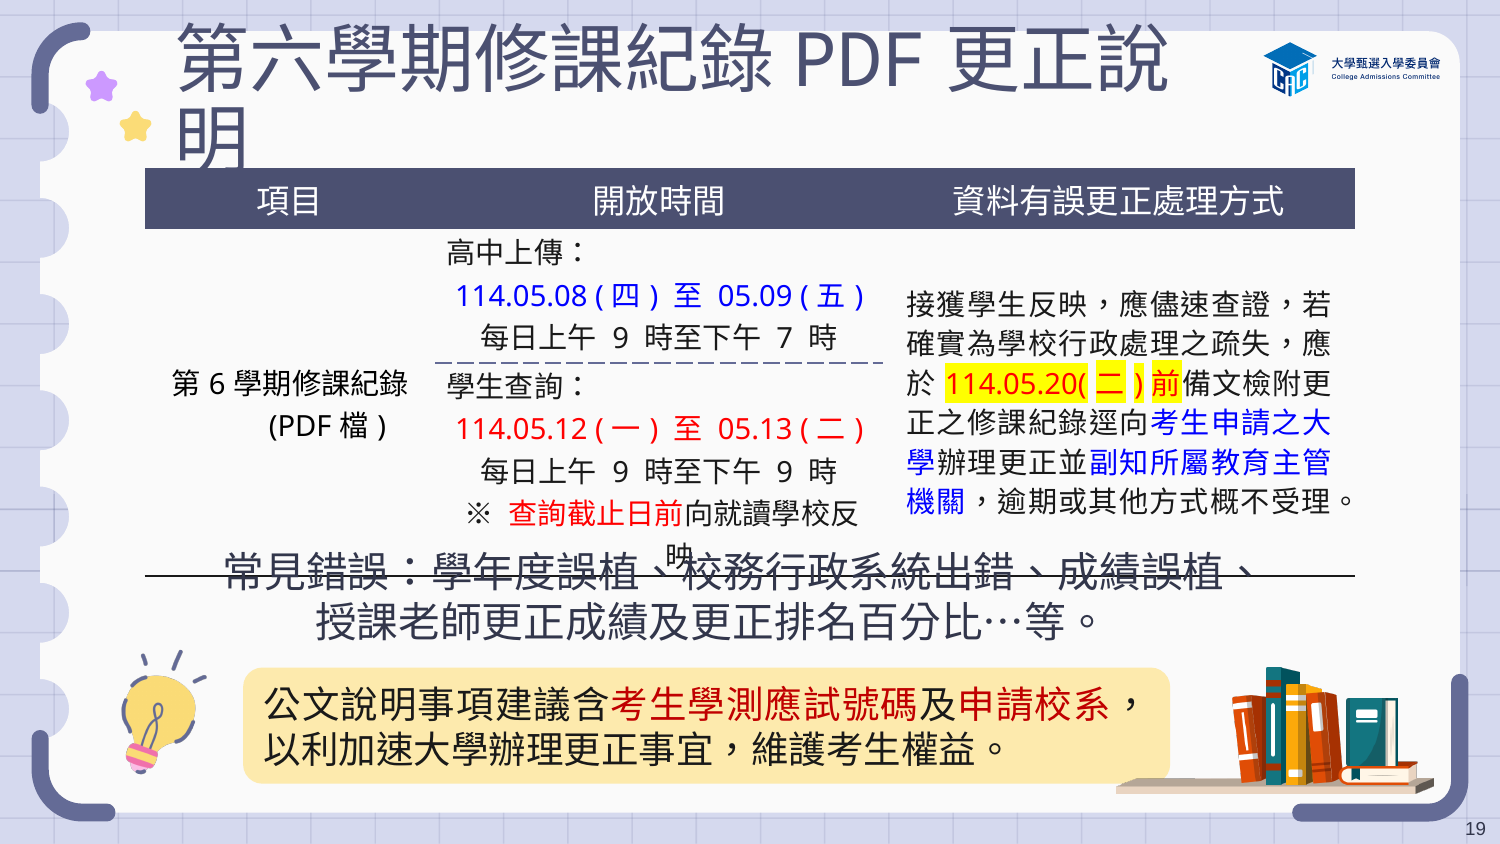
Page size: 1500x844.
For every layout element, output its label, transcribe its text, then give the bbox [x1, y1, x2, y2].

table_cell 學生查詢： 114.05.12 (一) 至 05.13 (二) 每日上午 9 時至下午 9 時 ※ 查詢截止日前向就讀學校反映 [435, 363, 883, 538]
picture [1263, 42, 1441, 97]
text_box 常見錯誤：學年度誤植、校務行政系統出錯、成績誤植、 授課老師更正成績及更正排名百分比…等。 [207, 538, 1324, 653]
table_header 開放時間 [435, 168, 883, 229]
table_cell 高中上傳： 114.05.08 (四) 至 05.09 (五) 每日上午 9 時至下午 7 時 [435, 229, 883, 363]
table_header 項目 [145, 168, 435, 229]
table_header 資料有誤更正處理方式 [883, 168, 1355, 229]
picture [1116, 667, 1434, 794]
table_cell 接獲學生反映，應儘速查證，若確實為學校行政處理之疏失，應於114.05.20(二)前備文檢附更正之修課紀錄逕向考生申請之大學辦理更正並副知所屬教育主管機關，逾期或其他方式概不受理。 [883, 229, 1355, 575]
title 第六學期修課紀錄PDF更正說明 [159, 52, 1223, 153]
table_cell 第6學期修課紀錄 (PDF檔) [145, 229, 435, 575]
picture [102, 638, 216, 785]
slide_number 19 [1163, 805, 1500, 844]
text_box 公文說明事項建議含考生學測應試號碼及申請校系，以利加速大學辦理更正事宜，維護考生權益。 [243, 667, 1116, 784]
